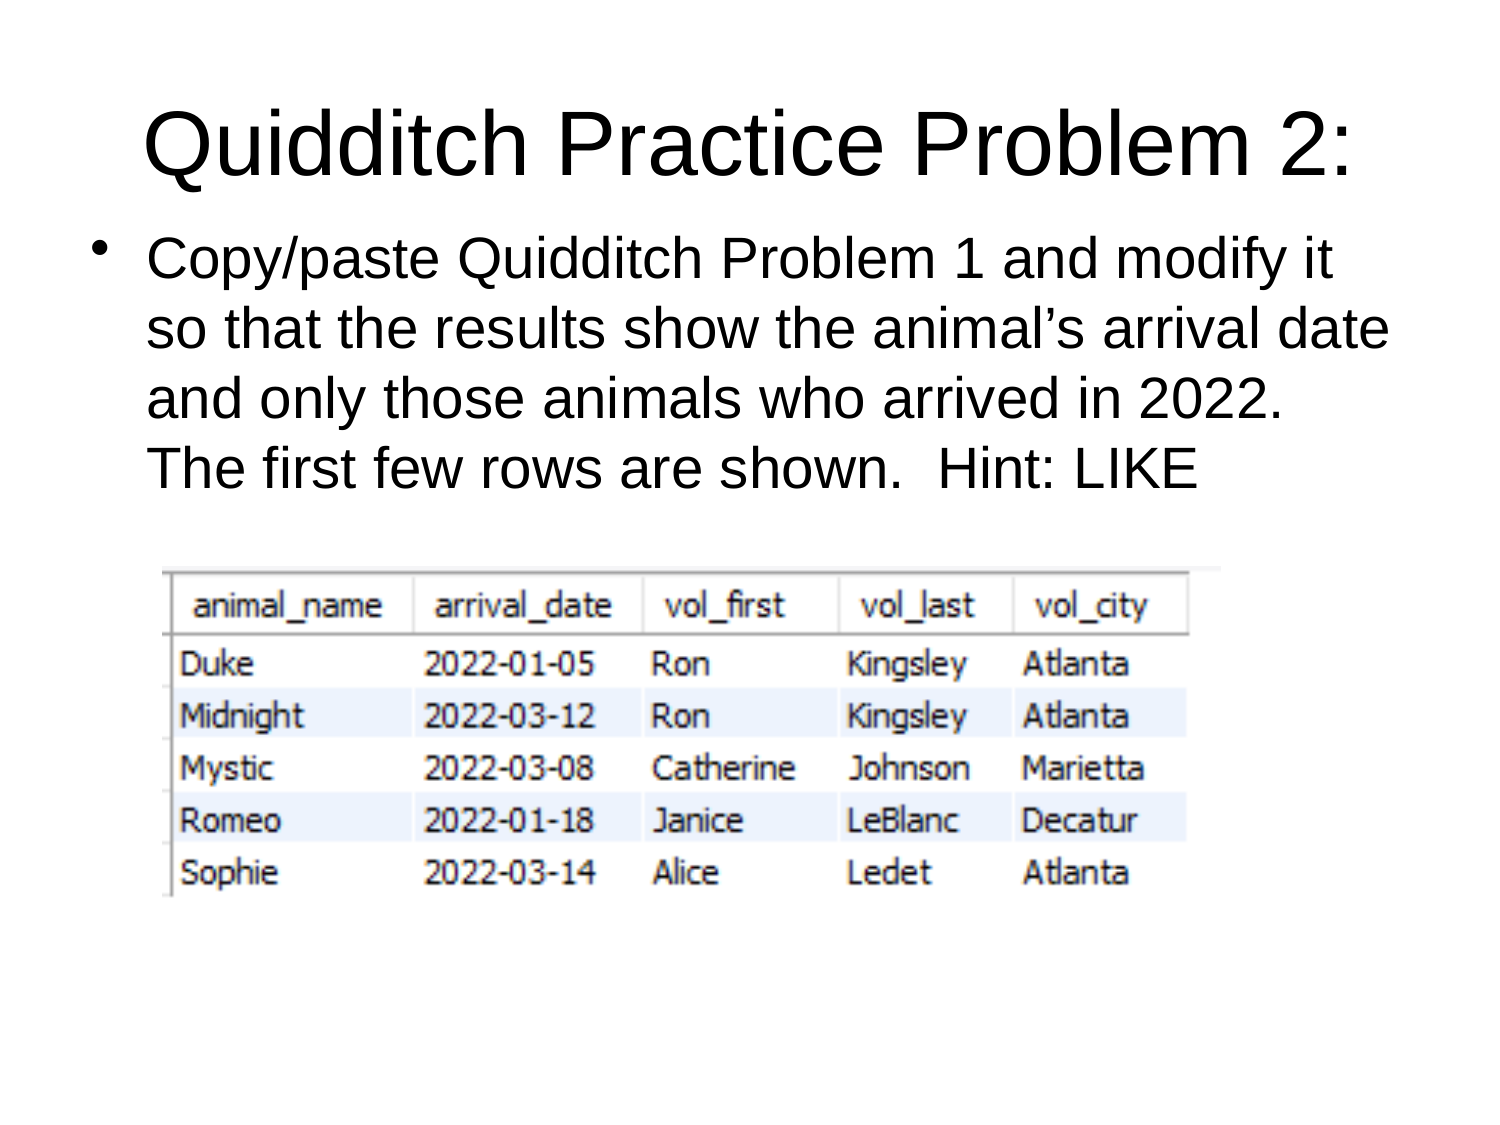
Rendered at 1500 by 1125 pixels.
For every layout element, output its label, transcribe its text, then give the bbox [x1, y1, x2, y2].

list Copy/paste Quidditch Problem 1 and modify it so that the results show the animal’s arrival date and only those animals who arrived in 2022. The first few rows are shown. Hint: LIKE [75, 212, 1425, 955]
picture [162, 566, 1222, 913]
title Quidditch Practice Problem 2: [75, 45, 1425, 212]
